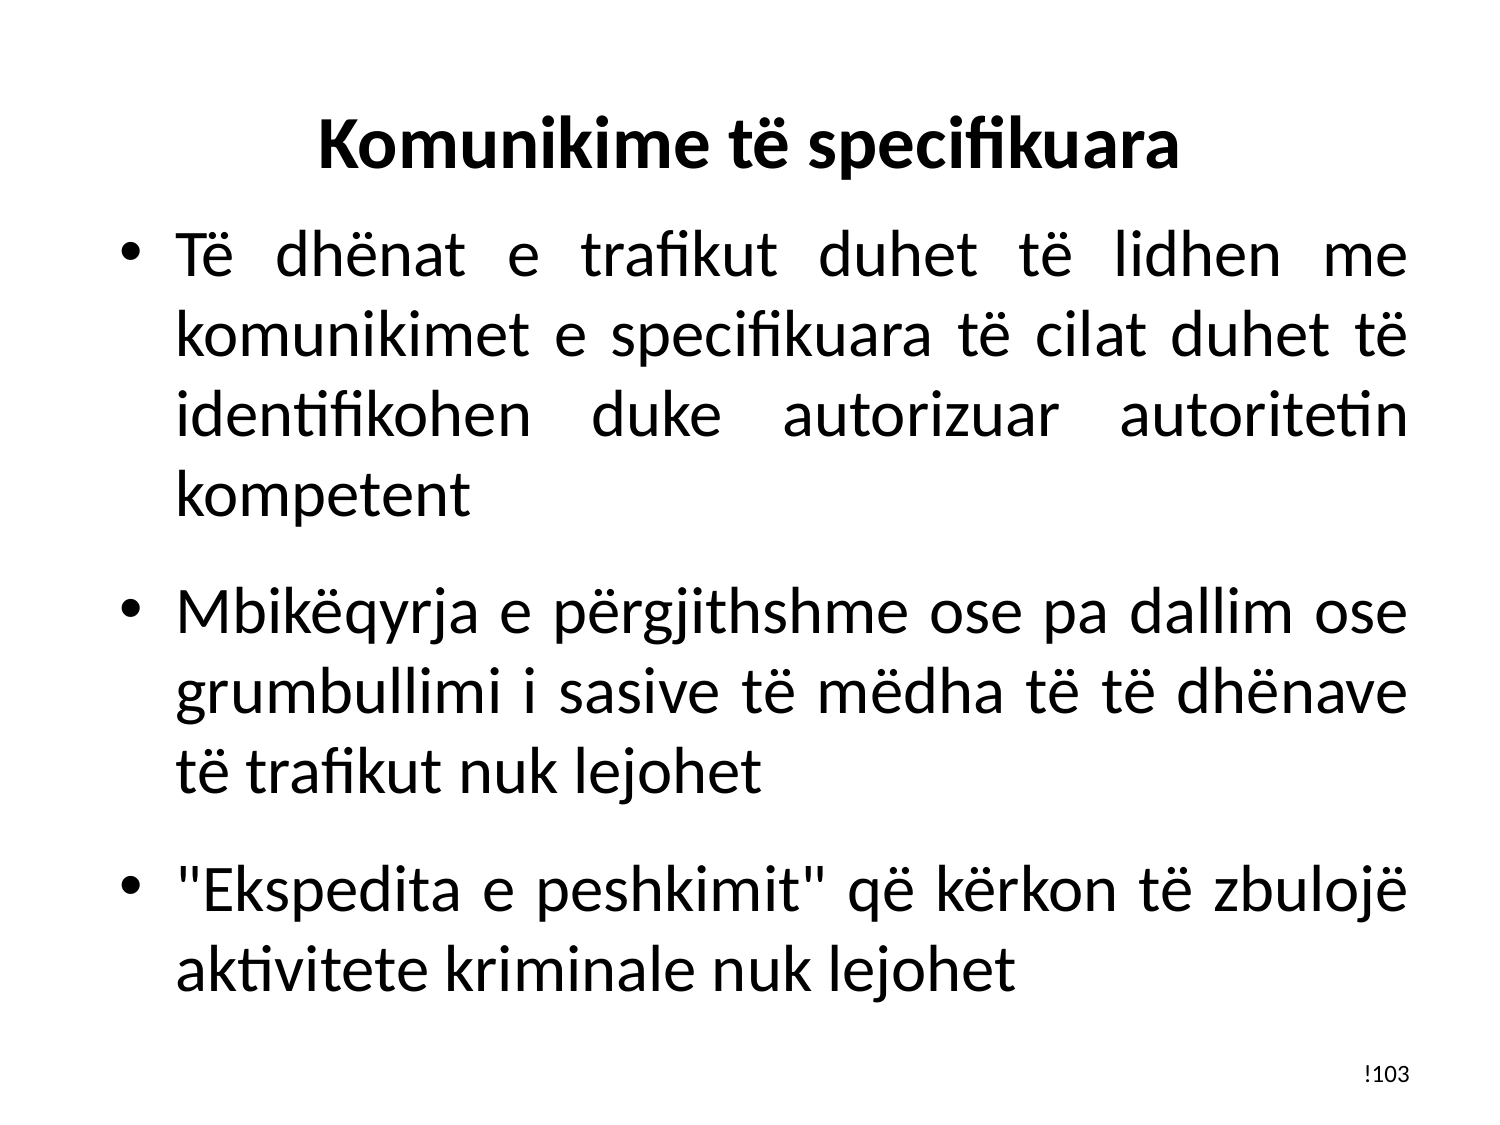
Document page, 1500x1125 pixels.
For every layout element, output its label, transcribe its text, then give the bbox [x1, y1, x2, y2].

title Komunikime të specifikuara [74, 44, 1426, 233]
slide_number !103 [1074, 1042, 1425, 1103]
list Të dhënat e trafikut duhet të lidhen me komunikimet e specifikuara të cilat duhet të identifikohen duke autorizuar autoritetin kompetent Mbikëqyrja e përgjithshme ose pa dallim ose grumbullimi i sasive të mëdha të të dhënave të trafikut nuk lejohet "Ekspedita e peshkimit" që kërkon të zbulojë aktivitete kriminale nuk lejohet [103, 202, 1426, 1003]
